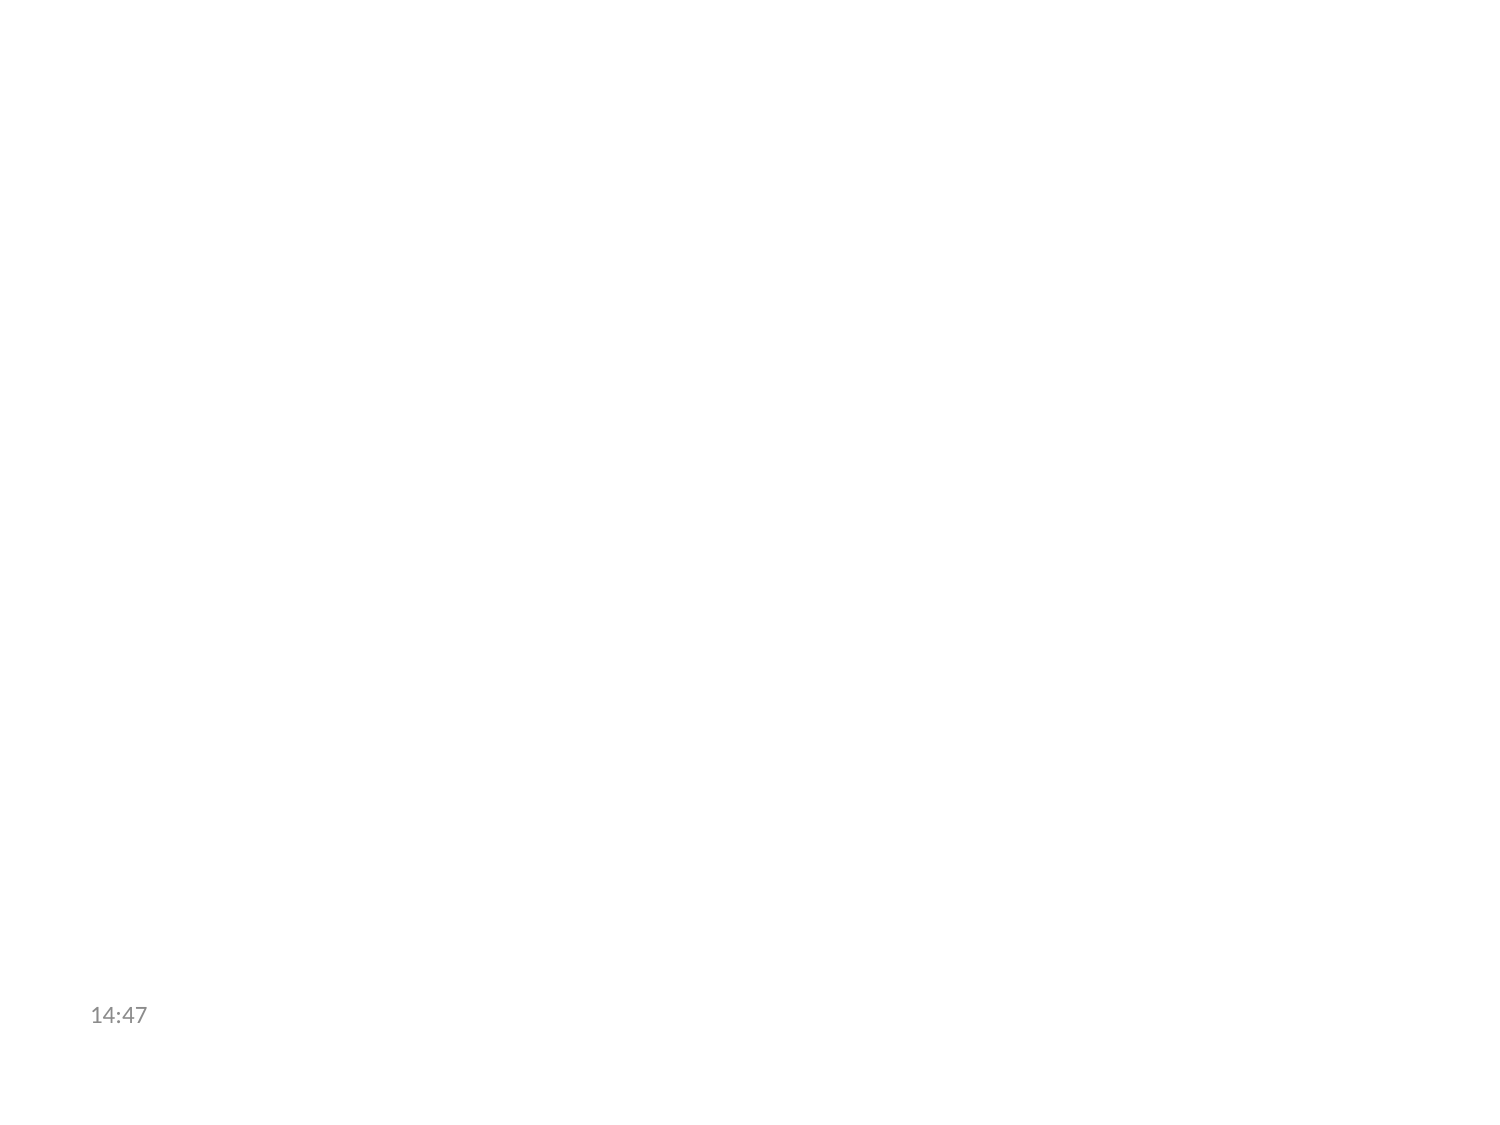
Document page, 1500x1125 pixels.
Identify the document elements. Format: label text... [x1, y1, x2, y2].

text_box 15:35 [75, 983, 425, 1044]
